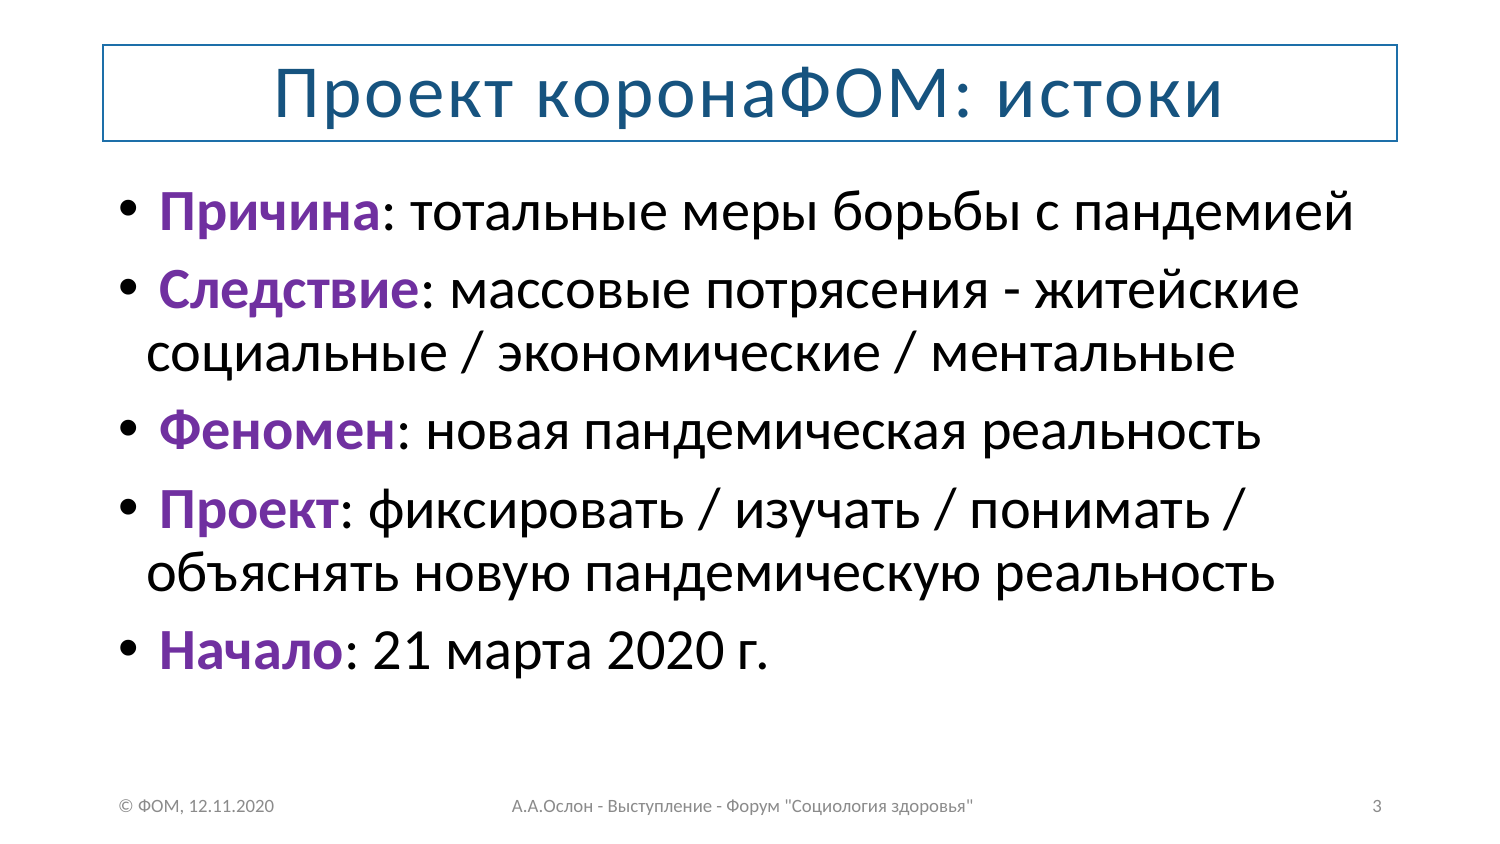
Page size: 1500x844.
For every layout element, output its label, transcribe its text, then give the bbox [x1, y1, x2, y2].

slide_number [103, 782, 441, 827]
list Причина: тотальные меры борьбы с пандемией Следствие: массовые потрясения - житейские социальные / экономические / ментальные Феномен: новая пандемическая реальность Проект: фиксировать / изучать / понимать / объяснять новую пандемическую реальность Начало: 21 марта 2020 г. [103, 172, 1397, 760]
title Проект коронаФОМ: истоки [102, 44, 1398, 142]
footer А.А.Ослон - Выступление - Форум "Социология здоровья" [496, 782, 1004, 827]
slide_number 3 [1059, 782, 1397, 827]
